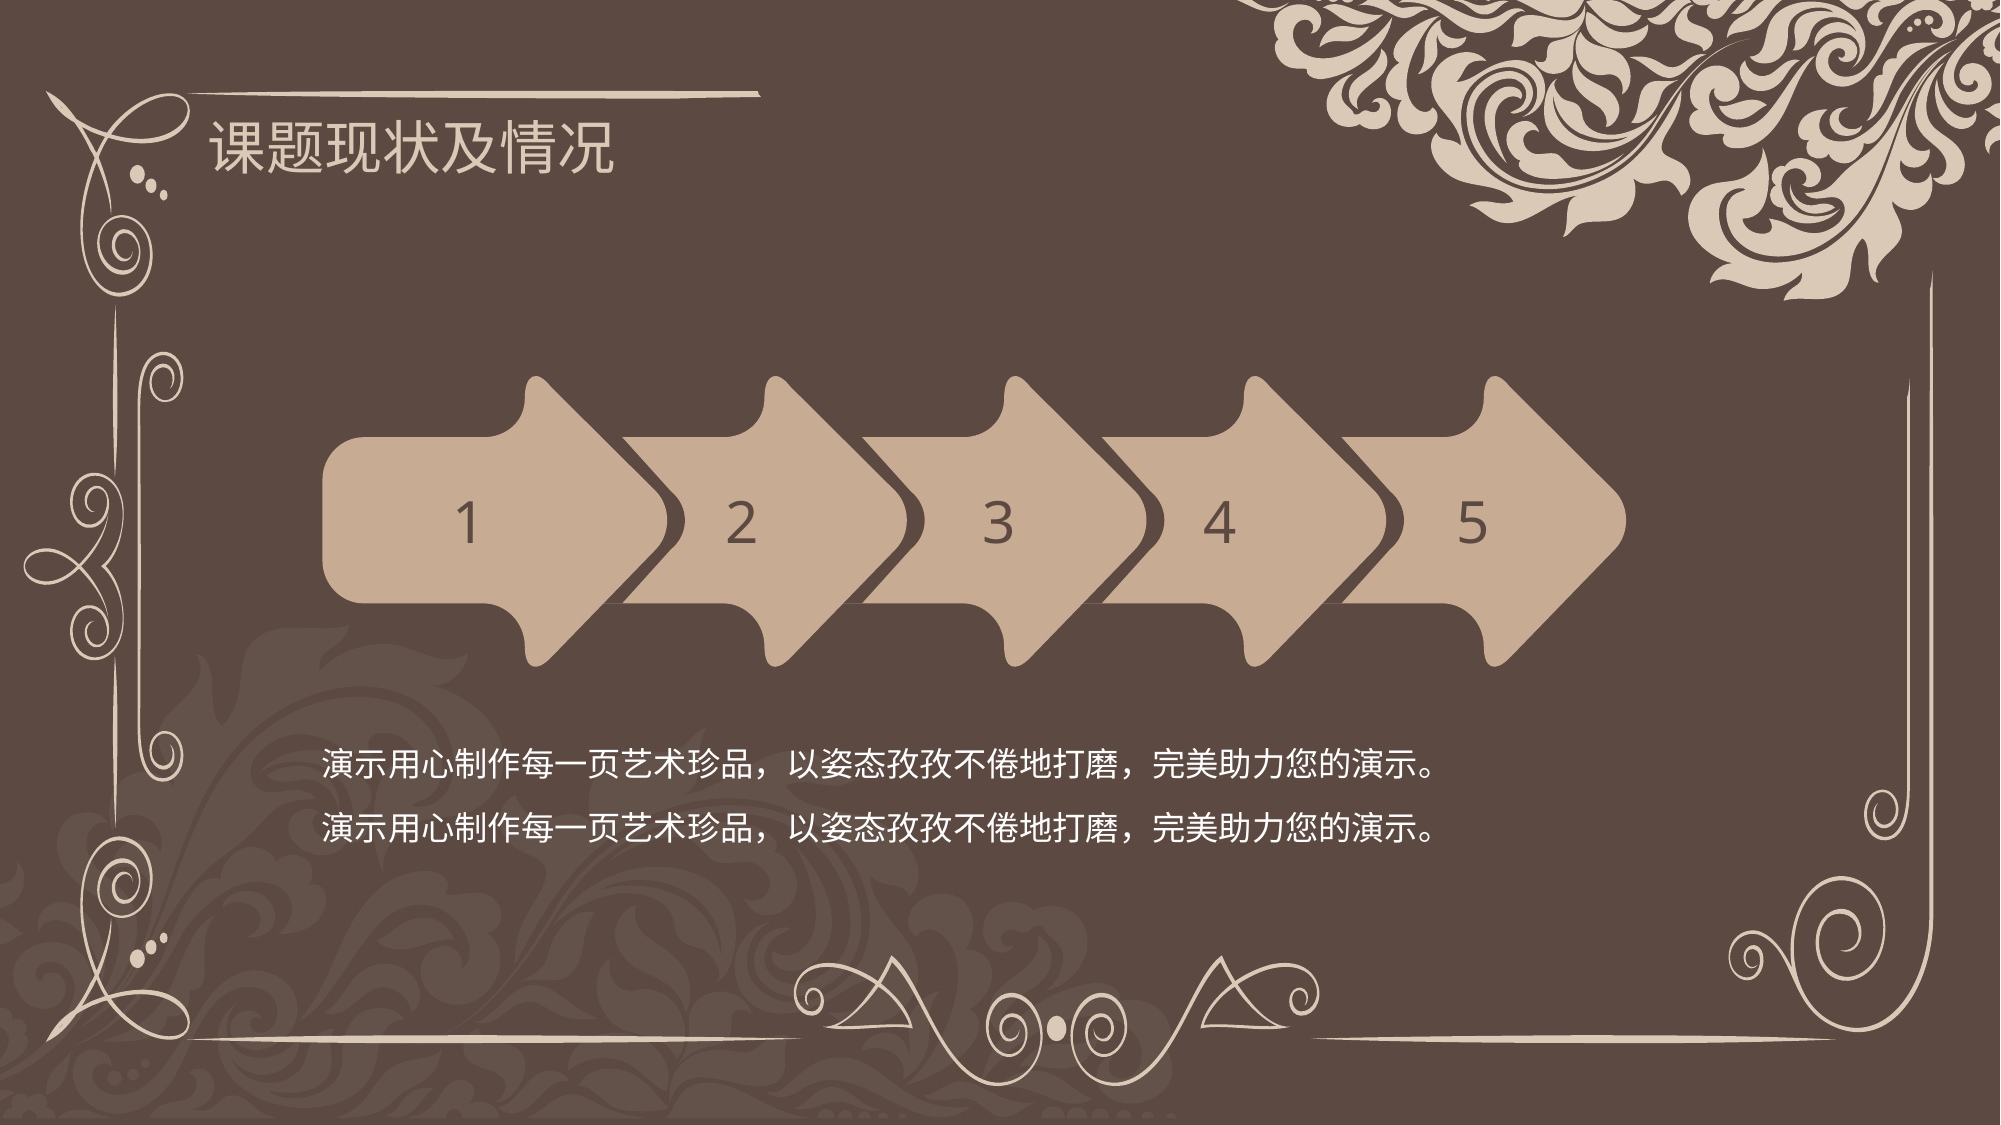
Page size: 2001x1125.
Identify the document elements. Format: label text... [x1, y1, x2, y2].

text_box 课题现状及情况 [193, 103, 691, 189]
text_box 演示用心制作每一页艺术珍品，以姿态孜孜不倦地打磨，完美助力您的演示。 [306, 791, 1610, 855]
text_box 演示用心制作每一页艺术珍品，以姿态孜孜不倦地打磨，完美助力您的演示。 [306, 728, 1610, 791]
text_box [322, 367, 1630, 673]
